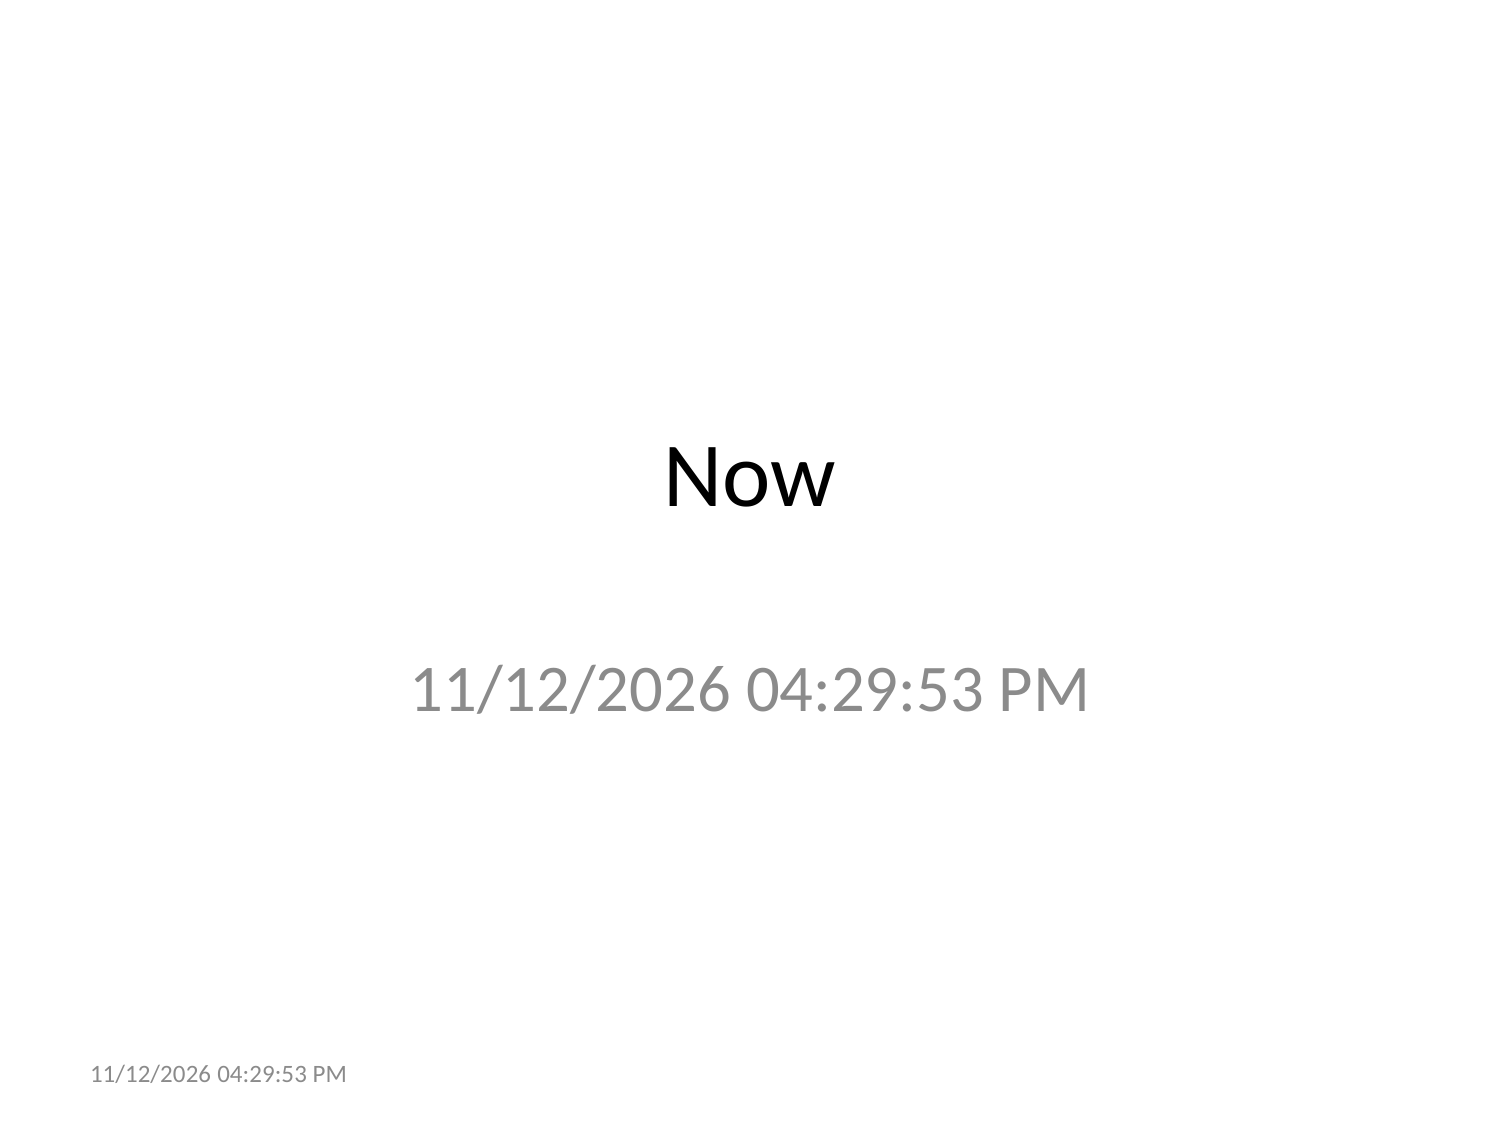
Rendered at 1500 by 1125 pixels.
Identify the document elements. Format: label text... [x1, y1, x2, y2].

title Now [112, 349, 1388, 591]
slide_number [75, 1042, 425, 1103]
subtitle 2011-12-19 10:20:04 AM [225, 637, 1275, 925]
